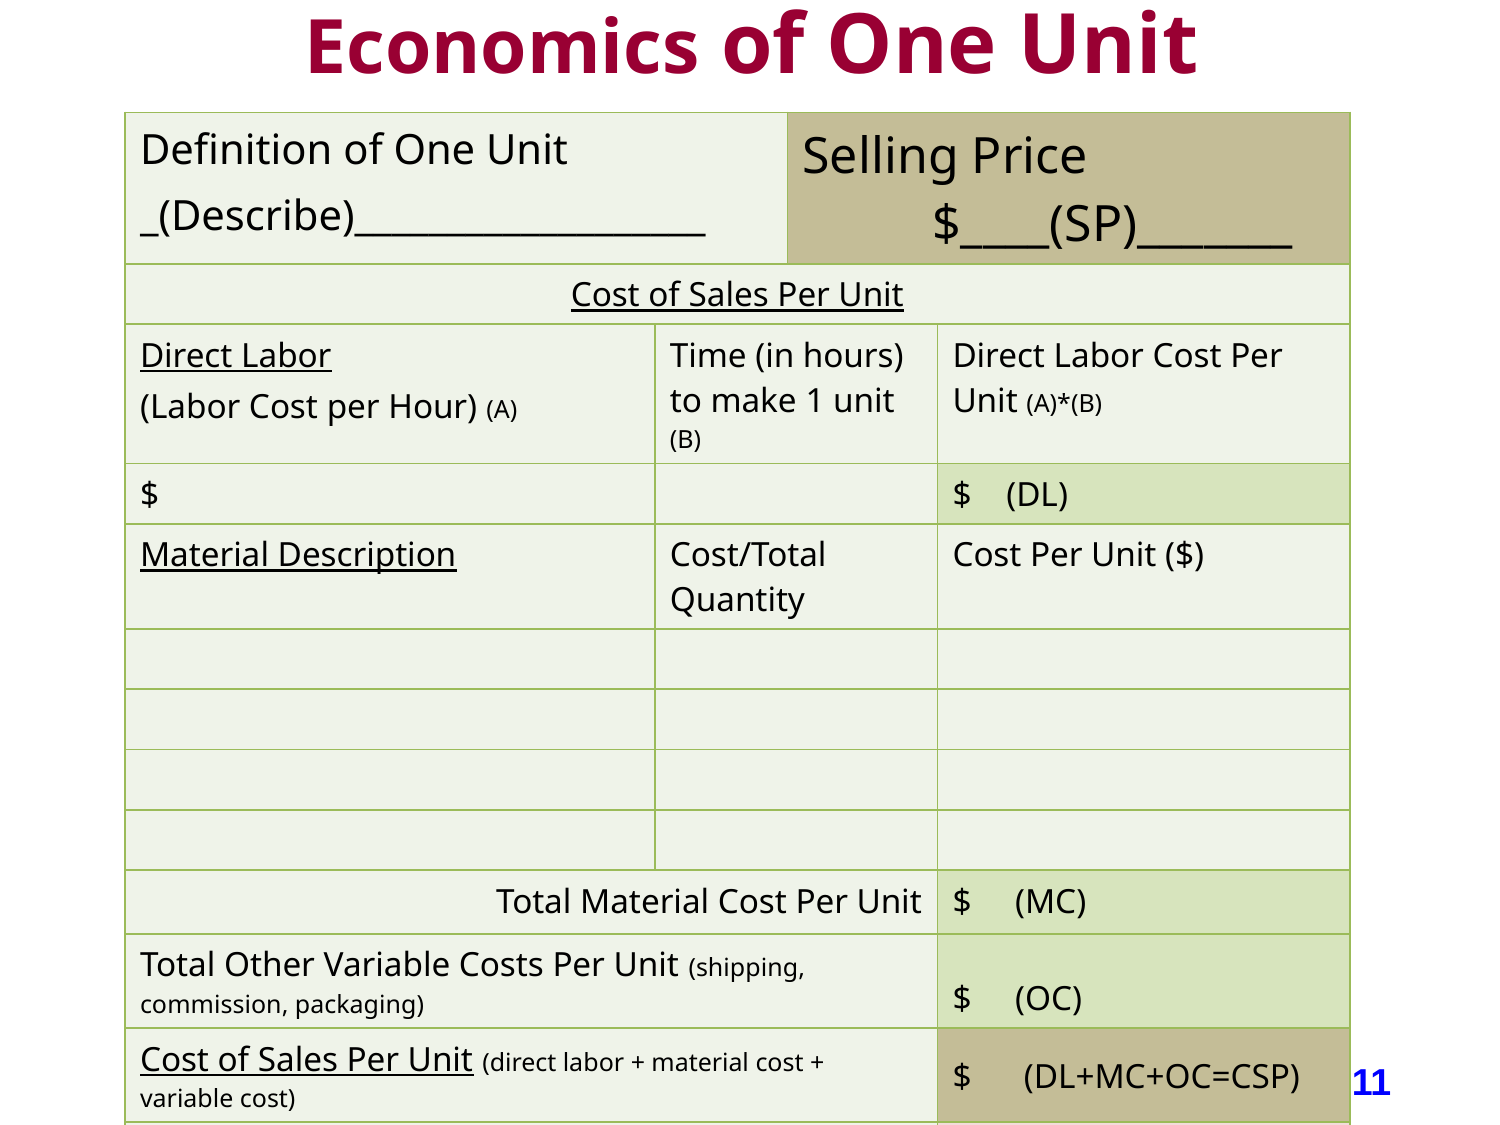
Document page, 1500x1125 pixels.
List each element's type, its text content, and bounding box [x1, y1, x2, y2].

table_cell Cost of Sales Per Unit [126, 265, 1349, 323]
table_cell $ [126, 464, 654, 523]
title Economics of One Unit [124, 0, 1401, 101]
table_cell Cost Per Unit ($) [938, 525, 1349, 628]
table_header Selling Price $____(SP)_______ [788, 113, 1349, 263]
table_cell Total Other Variable Costs Per Unit (shipping, commission, packaging) [126, 935, 937, 1027]
table_cell [656, 690, 937, 749]
table_cell Cost/Total Quantity [656, 525, 937, 628]
table_cell Direct Labor (Labor Cost per Hour) (A) [126, 325, 654, 463]
table_cell [938, 690, 1349, 749]
table_cell Material Description [126, 525, 654, 628]
table_cell [656, 750, 937, 809]
table_cell [938, 750, 1349, 809]
table_cell Total Material Cost Per Unit [126, 871, 937, 933]
table_cell [126, 750, 654, 809]
table_cell [126, 811, 654, 869]
table_cell [126, 630, 654, 688]
table_cell Direct Labor Cost Per Unit (A)*(B) [938, 325, 1349, 463]
table_cell [126, 690, 654, 749]
table_header Definition of One Unit _(Describe)___________________ [126, 113, 787, 263]
table_cell [656, 630, 937, 688]
table_cell [656, 811, 937, 869]
table_cell $ (DL+MC+OC=CSP) [938, 1029, 1349, 1121]
table_cell [656, 464, 937, 523]
table_cell [938, 630, 1349, 688]
table_cell $ (MC) [938, 871, 1349, 933]
table_cell [938, 811, 1349, 869]
table_cell $ (OC) [938, 935, 1349, 1027]
table_cell Cost of Sales Per Unit (direct labor + material cost + variable cost) [126, 1029, 937, 1121]
table_cell $ (DL) [938, 464, 1349, 523]
table_cell Time (in hours) to make 1 unit (B) [656, 325, 937, 463]
